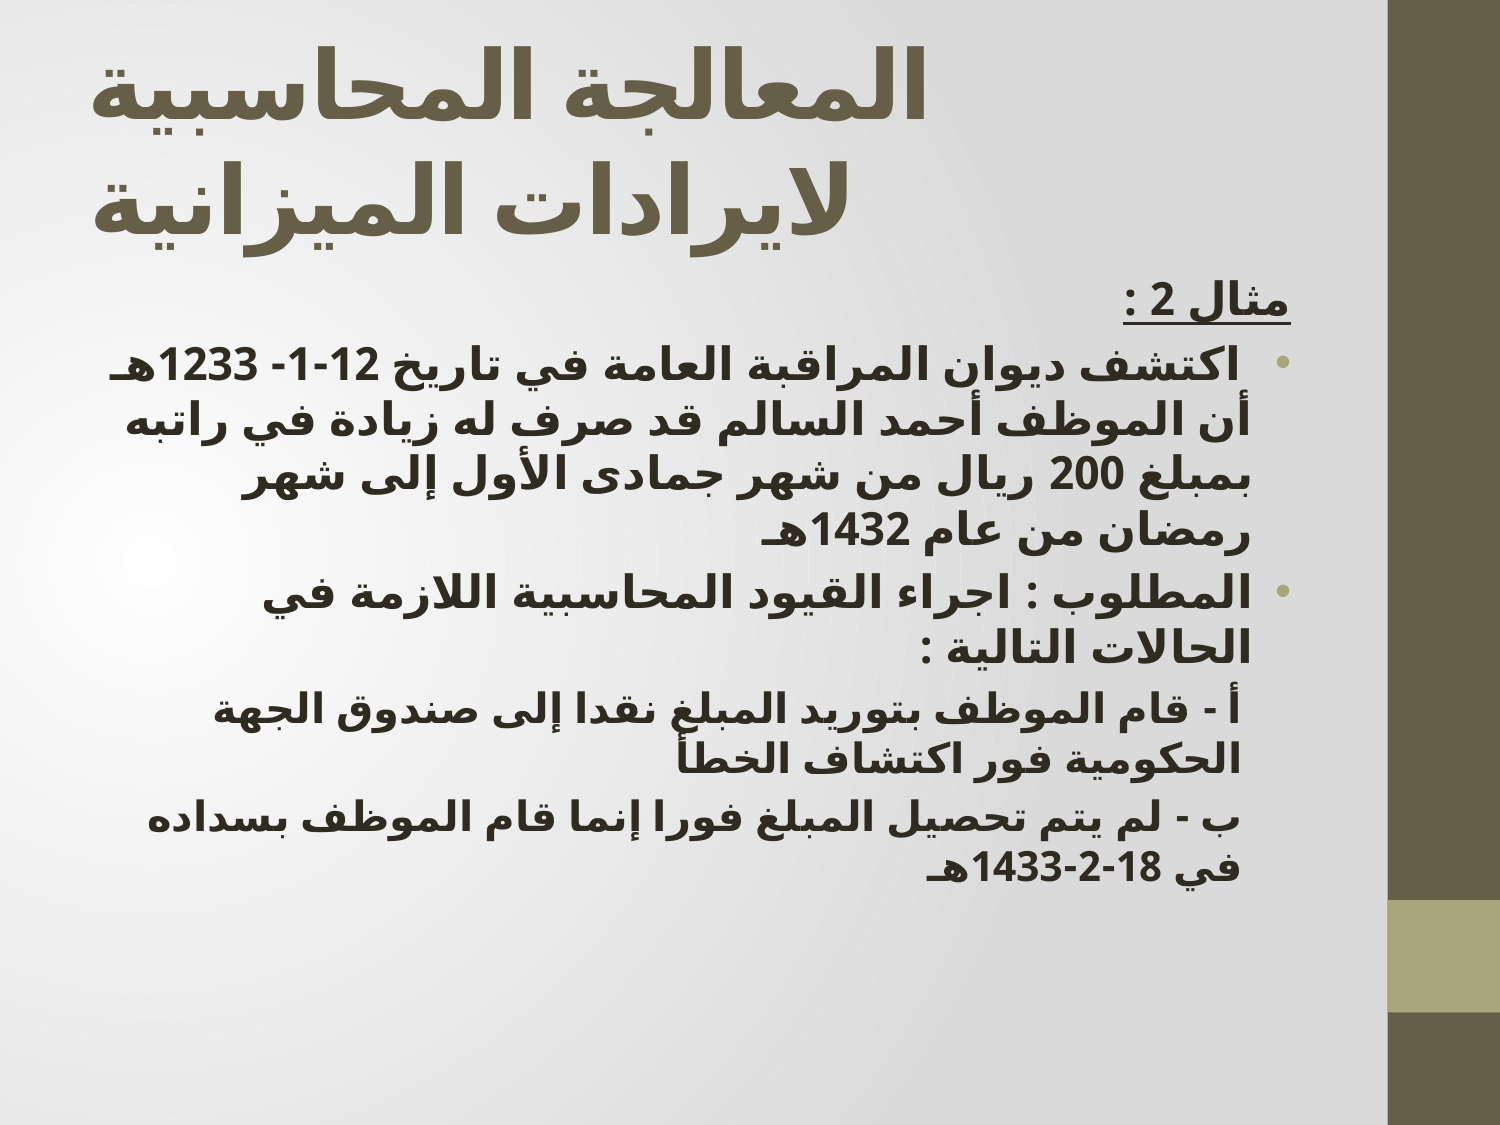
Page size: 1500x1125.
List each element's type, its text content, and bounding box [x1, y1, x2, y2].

list مثال 2 : اكتشف ديوان المراقبة العامة في تاريخ 12-1- 1233هـ أن الموظف أحمد السالم قد صرف له زيادة في راتبه بمبلغ 200 ريال من شهر جمادى الأول إلى شهر رمضان من عام 1432هـ المطلوب : اجراء القيود المحاسبية اللازمة في الحالات التالية : أ - قام الموظف بتوريد المبلغ نقدا إلى صندوق الجهة الحكومية فور اكتشاف الخطأ ب - لم يتم تحصيل المبلغ فورا إنما قام الموظف بسداده في 18-2-1433هـ [75, 262, 1325, 1050]
title المعالجة المحاسبية لايرادات الميزانية [75, 45, 1325, 233]
